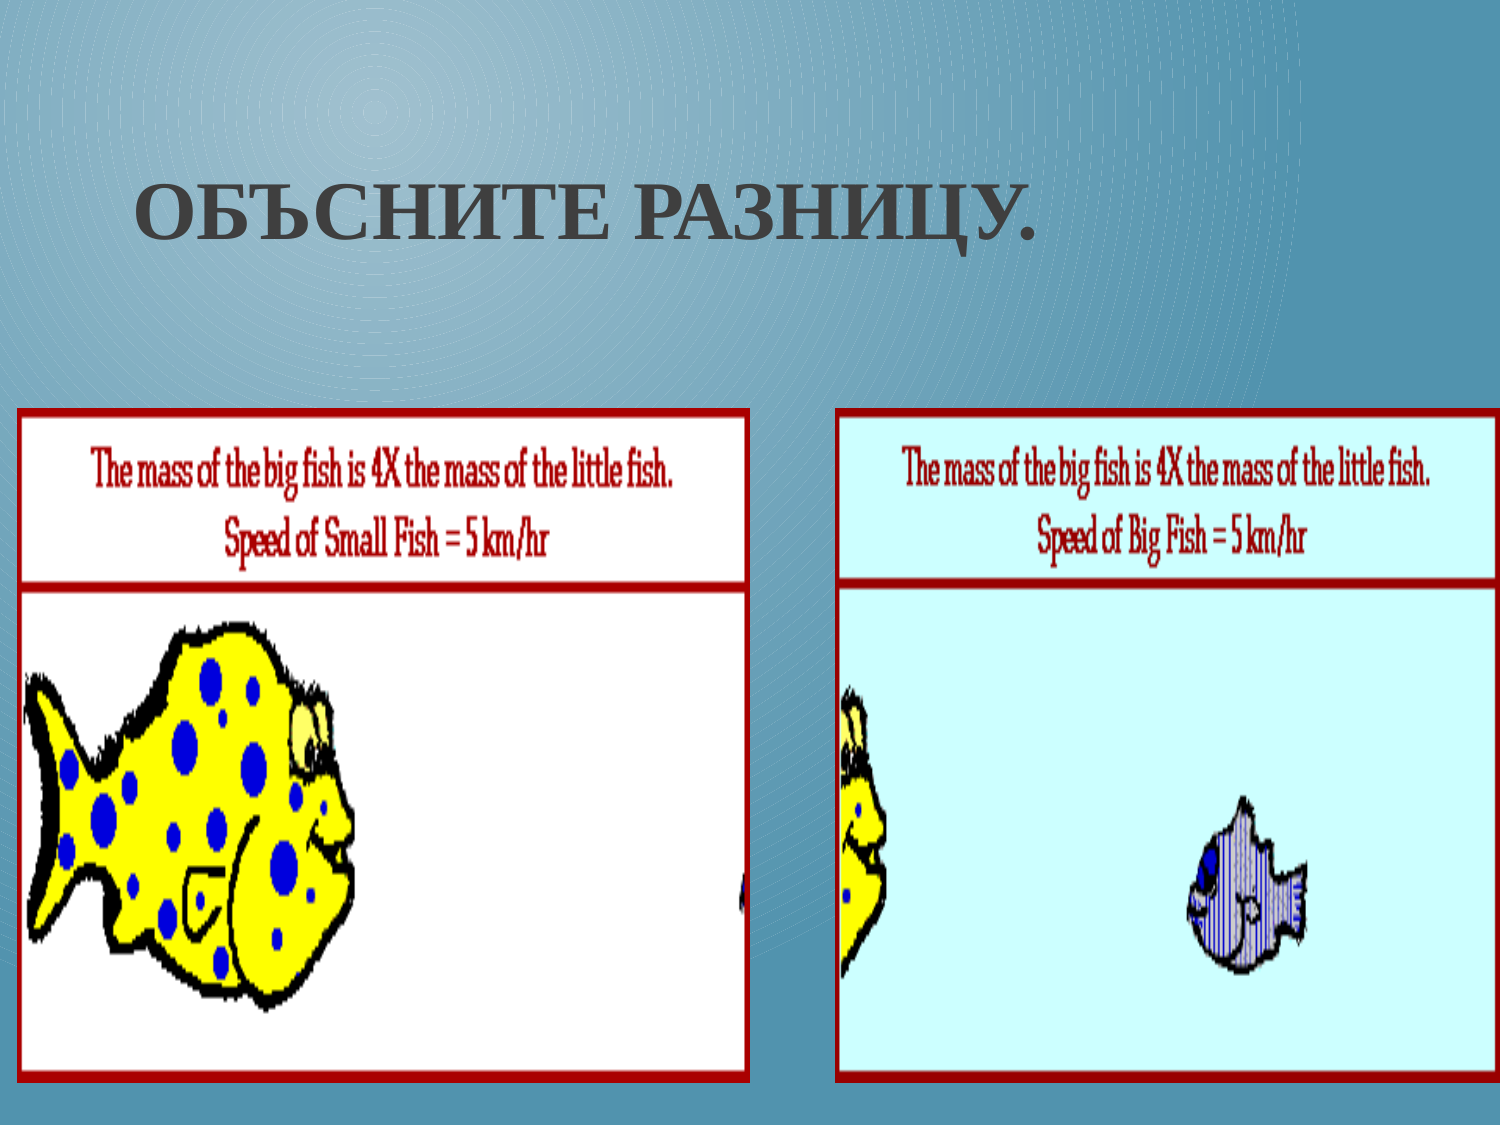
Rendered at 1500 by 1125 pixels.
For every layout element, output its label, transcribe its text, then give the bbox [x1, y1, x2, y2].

picture [835, 408, 1500, 1083]
text_box ОБЪСНИТЕ РАЗНИЦУ. [117, 149, 1054, 264]
picture [17, 408, 751, 1083]
